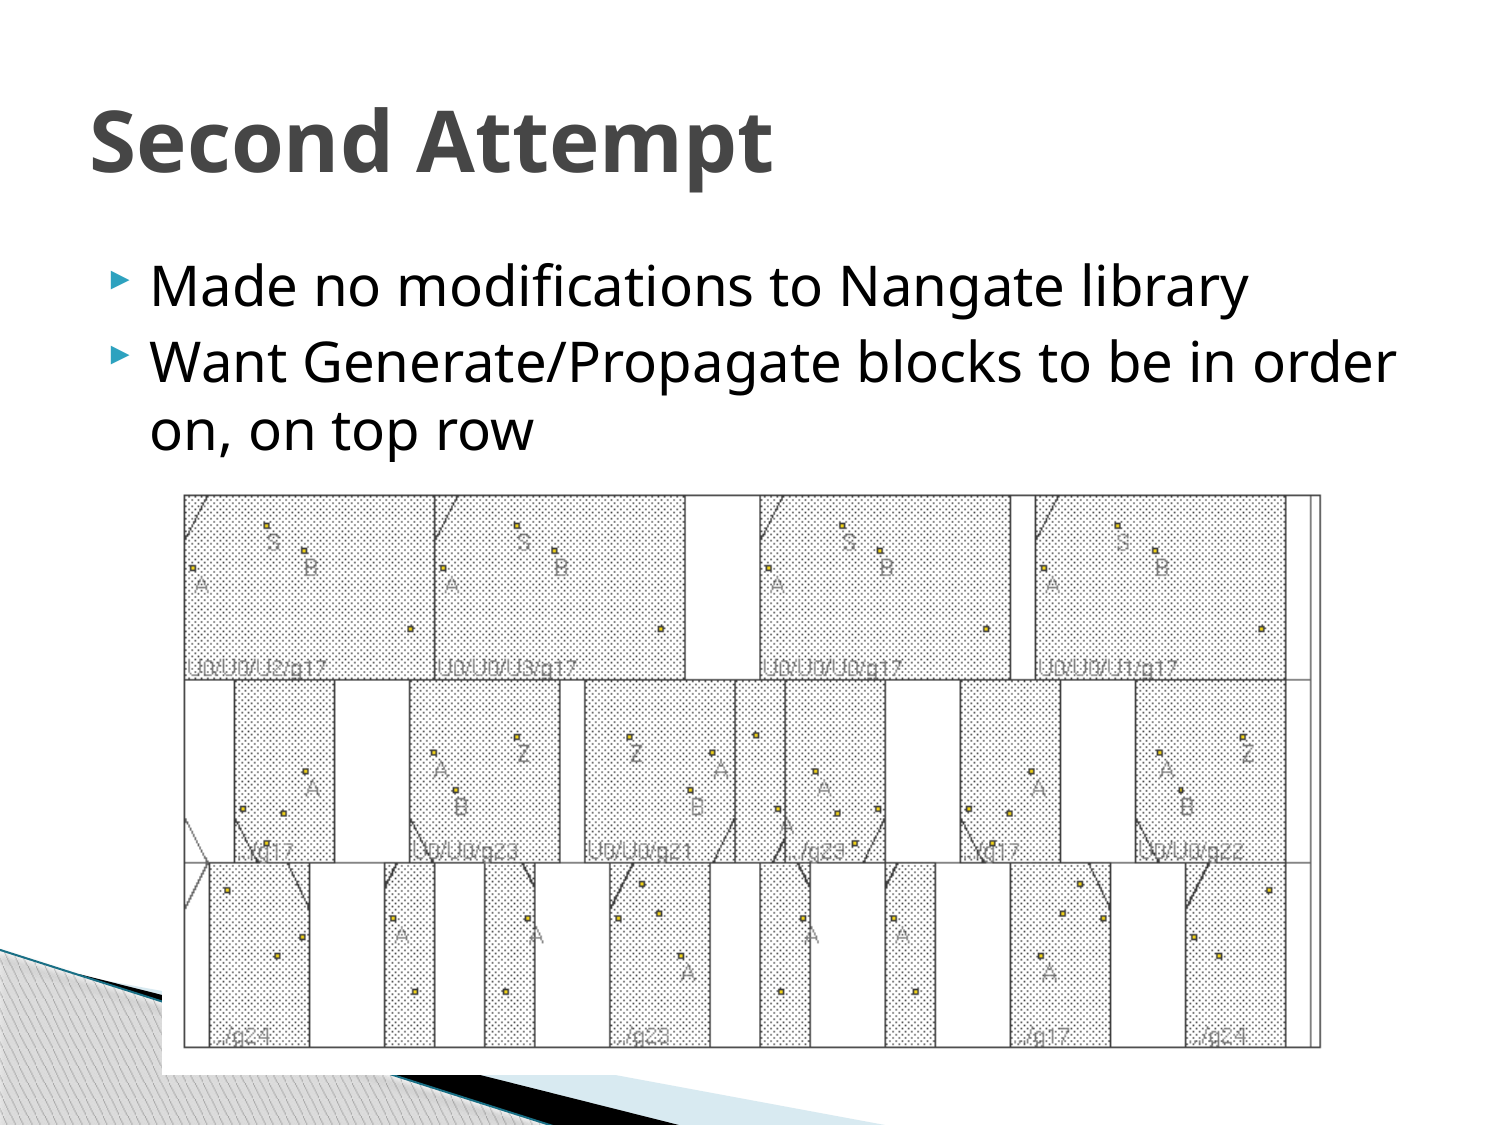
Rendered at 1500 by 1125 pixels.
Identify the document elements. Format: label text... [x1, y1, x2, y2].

picture [162, 462, 1340, 1076]
title Second Attempt [75, 45, 1425, 233]
list Made no modifications to Nangate library Want Generate/Propagate blocks to be in order on, on top row [75, 243, 1425, 986]
